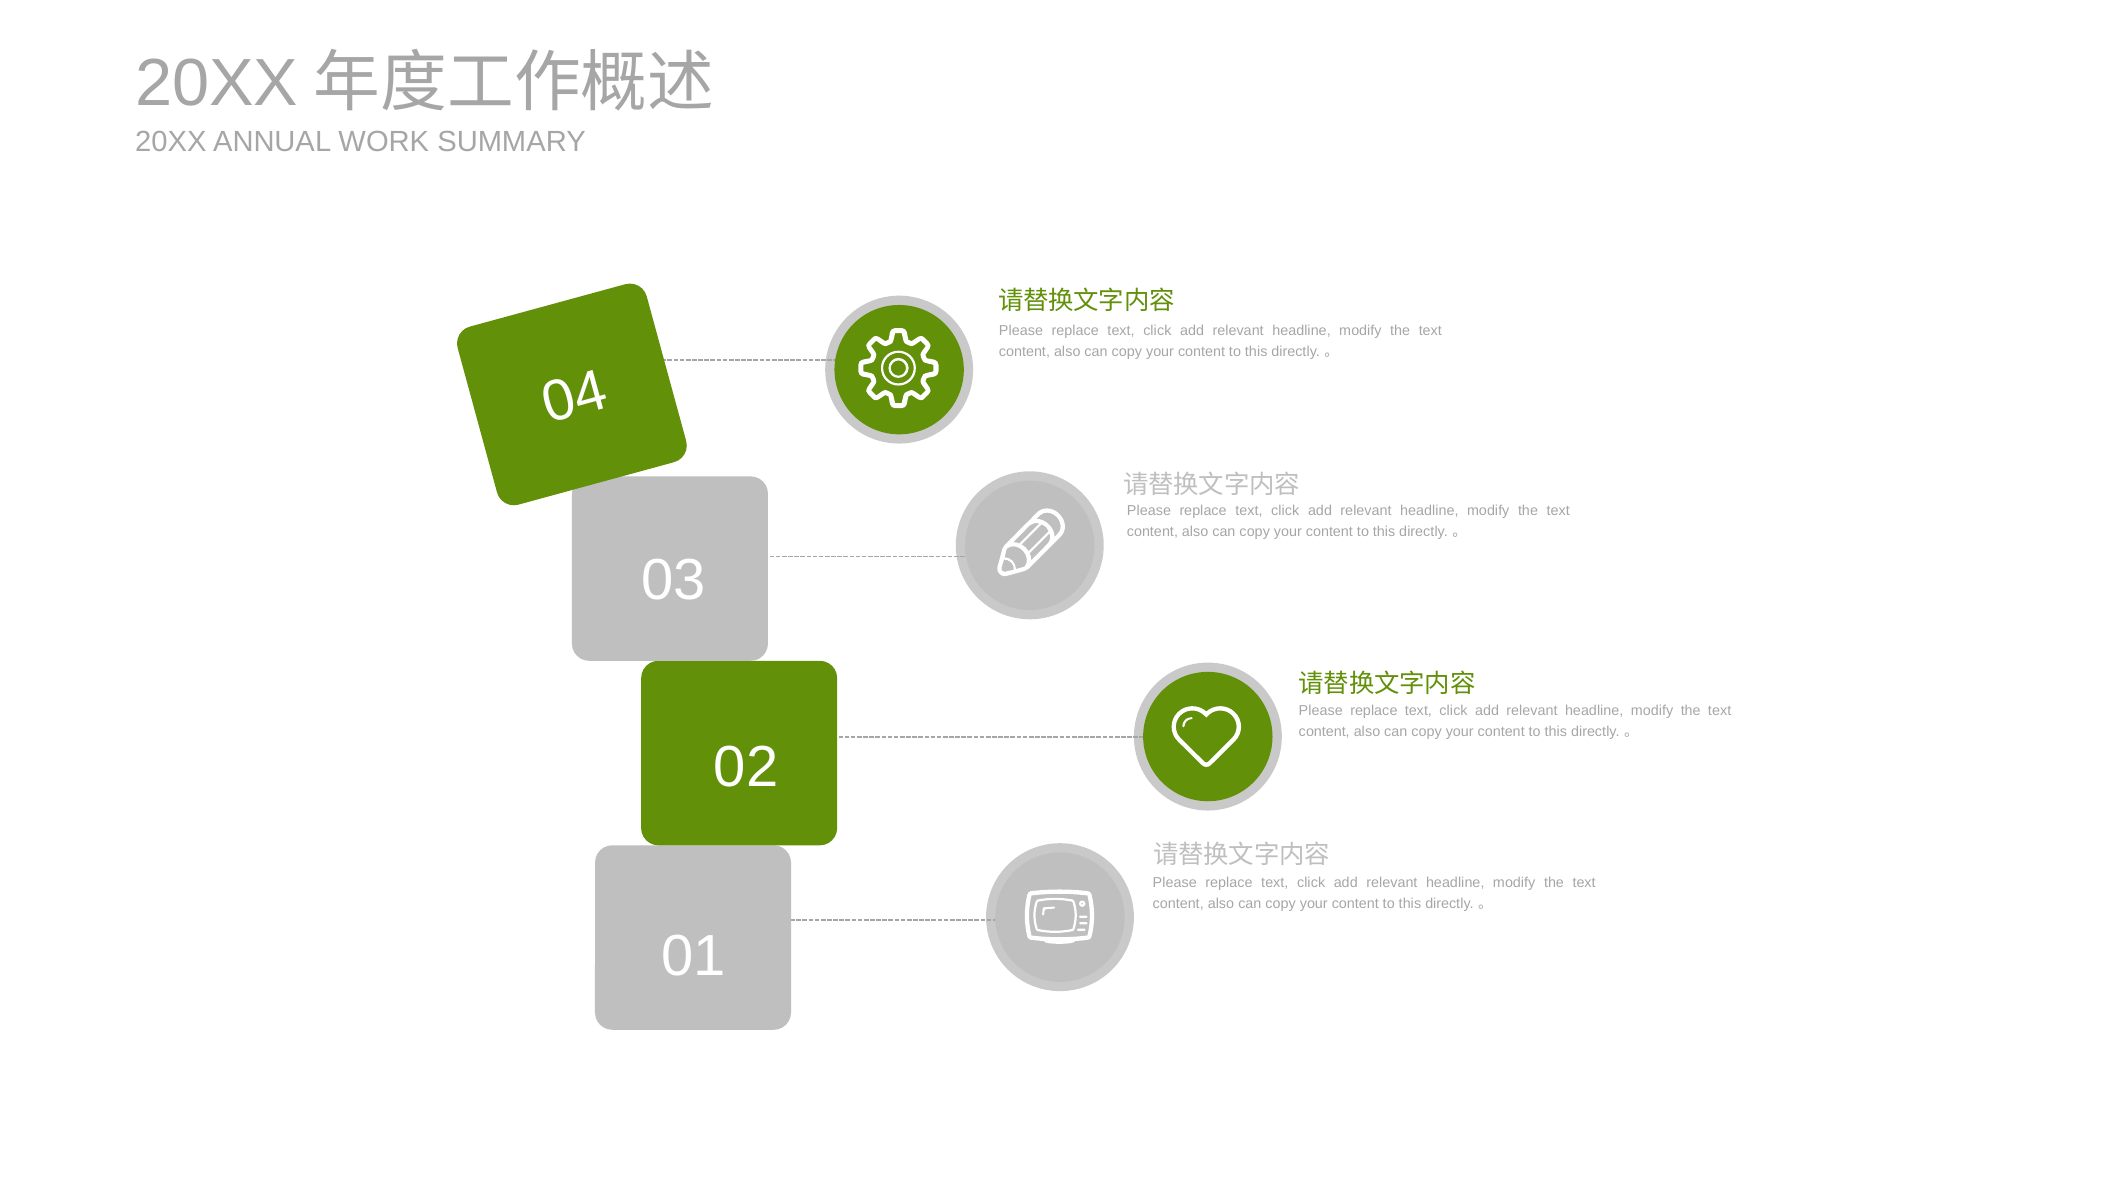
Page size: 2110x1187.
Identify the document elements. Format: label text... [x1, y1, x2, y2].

text_box Please replace text, click add relevant headline, modify the text content, also can copy your content to this directly.。 [998, 317, 1444, 360]
text_box 请替换文字内容 [998, 278, 1289, 316]
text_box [955, 471, 1104, 620]
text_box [1169, 704, 1244, 768]
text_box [595, 845, 792, 1030]
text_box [473, 302, 670, 487]
text_box Please replace text, click add relevant headline, modify the text content, also can copy your content to this directly.。 [1152, 870, 1597, 912]
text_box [986, 843, 1134, 992]
text_box 20XX年度工作概述 [135, 38, 783, 119]
text_box Please replace text, click add relevant headline, modify the text content, also can copy your content to this directly.。 [1126, 497, 1571, 540]
text_box 请替换文字内容 [1123, 461, 1414, 499]
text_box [858, 328, 939, 409]
text_box 请替换文字内容 [1153, 831, 1444, 869]
text_box Please replace text, click add relevant headline, modify the text content, also can copy your content to this directly.。 [1298, 697, 1733, 740]
text_box 请替换文字内容 [1298, 660, 1589, 697]
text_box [1023, 889, 1095, 944]
text_box 20XX ANNUAL WORK SUMMARY [135, 122, 596, 158]
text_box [571, 476, 768, 661]
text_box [825, 295, 974, 444]
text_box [641, 660, 838, 846]
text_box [1133, 662, 1282, 811]
